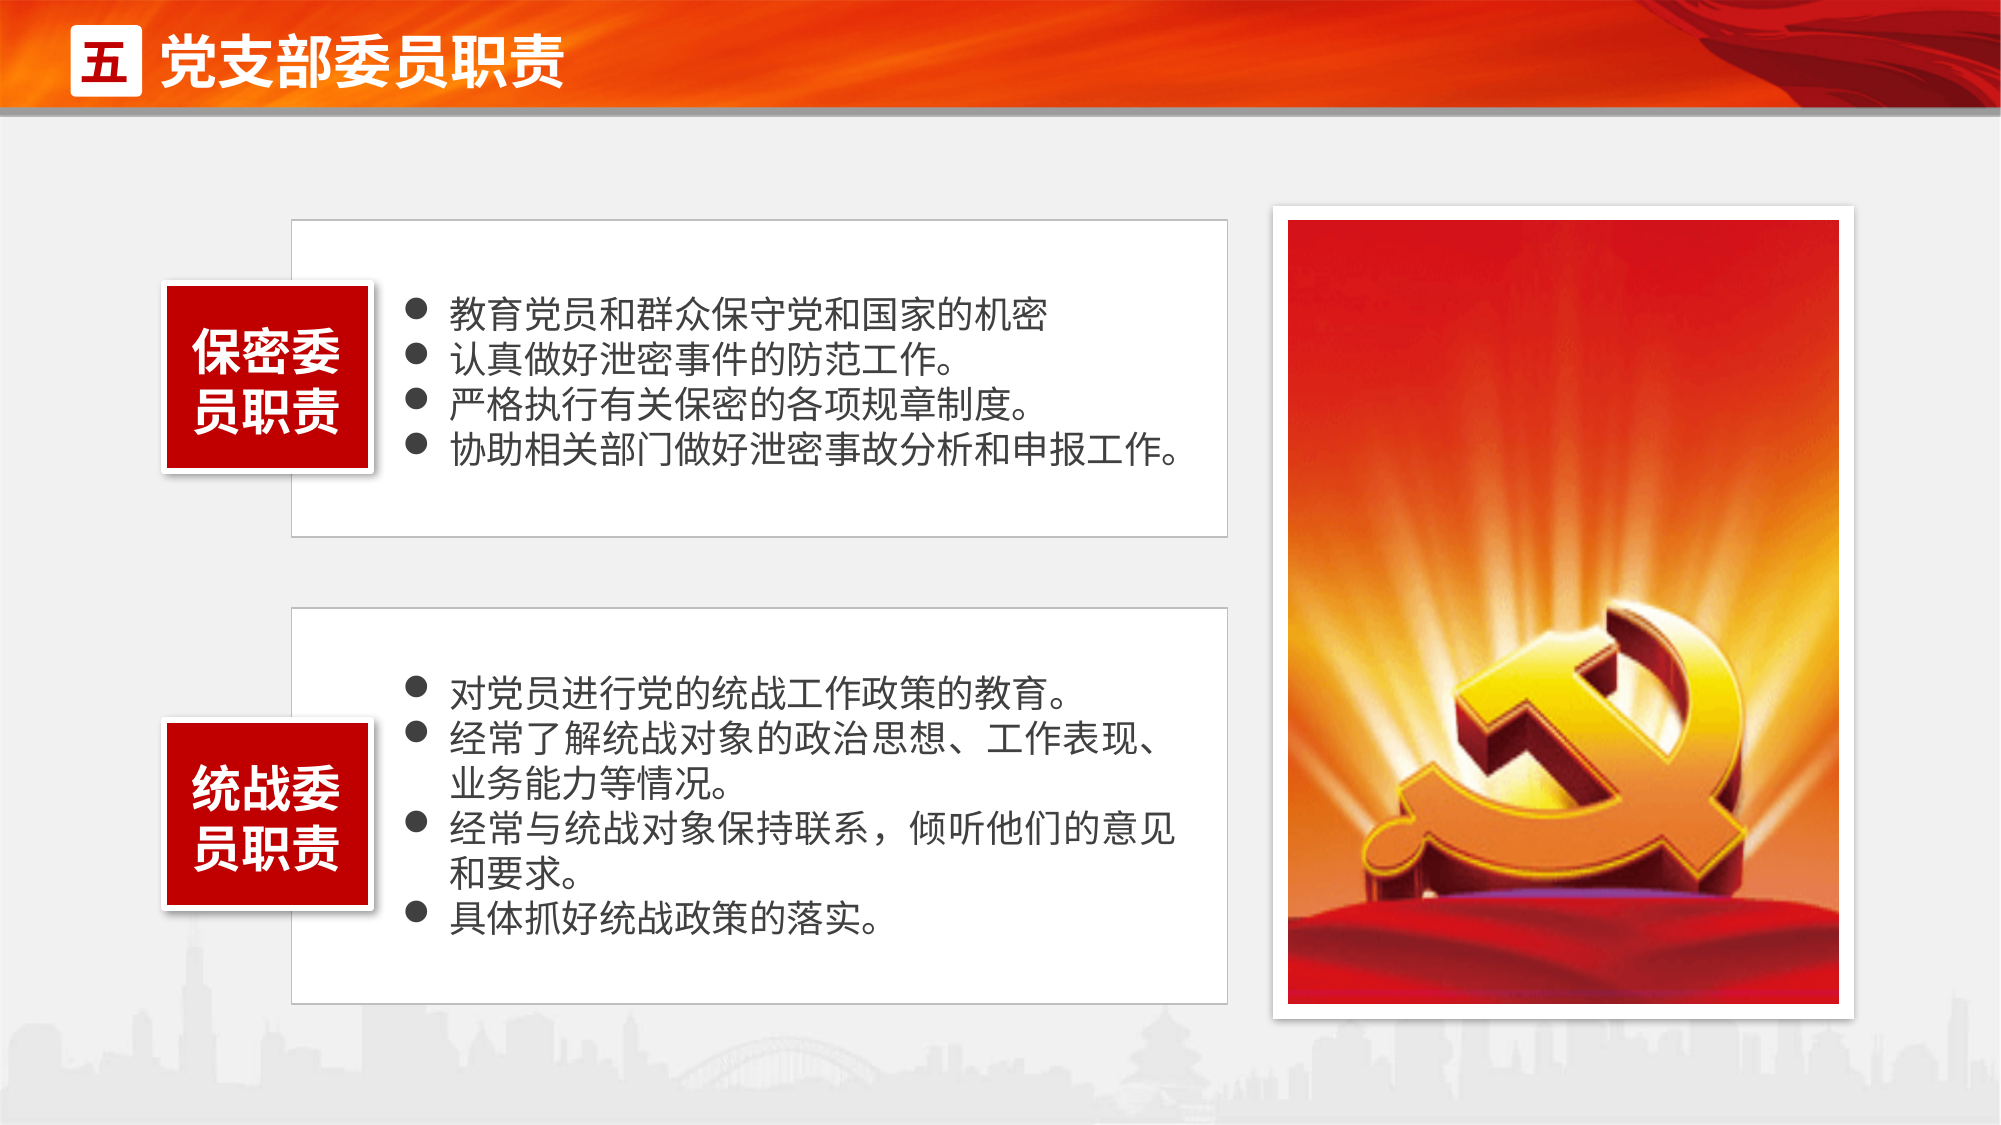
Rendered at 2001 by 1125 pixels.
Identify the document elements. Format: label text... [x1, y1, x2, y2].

text_box [164, 719, 371, 908]
text_box 保密委员职责 [171, 312, 362, 448]
text_box 教育党员和群众保守党和国家的机密 认真做好泄密事件的防范工作。 严格执行有关保密的各项规章制度。 协助相关部门做好泄密事故分析和申报工作。 [387, 283, 1216, 479]
text_box 对党员进行党的统战工作政策的教育。 经常了解统战对象的政治思想、工作表现、业务能力等情况。 经常与统战对象保持联系，倾听他们的意见和要求。 具体抓好统战政策的落实。 [387, 662, 1193, 947]
text_box 五 [64, 22, 145, 98]
text_box [164, 282, 371, 471]
picture [0, 0, 2001, 1125]
text_box [291, 220, 1228, 538]
text_box 党支部委员职责 [144, 18, 954, 103]
text_box [291, 608, 1228, 1004]
text_box 统战委员职责 [171, 749, 362, 885]
